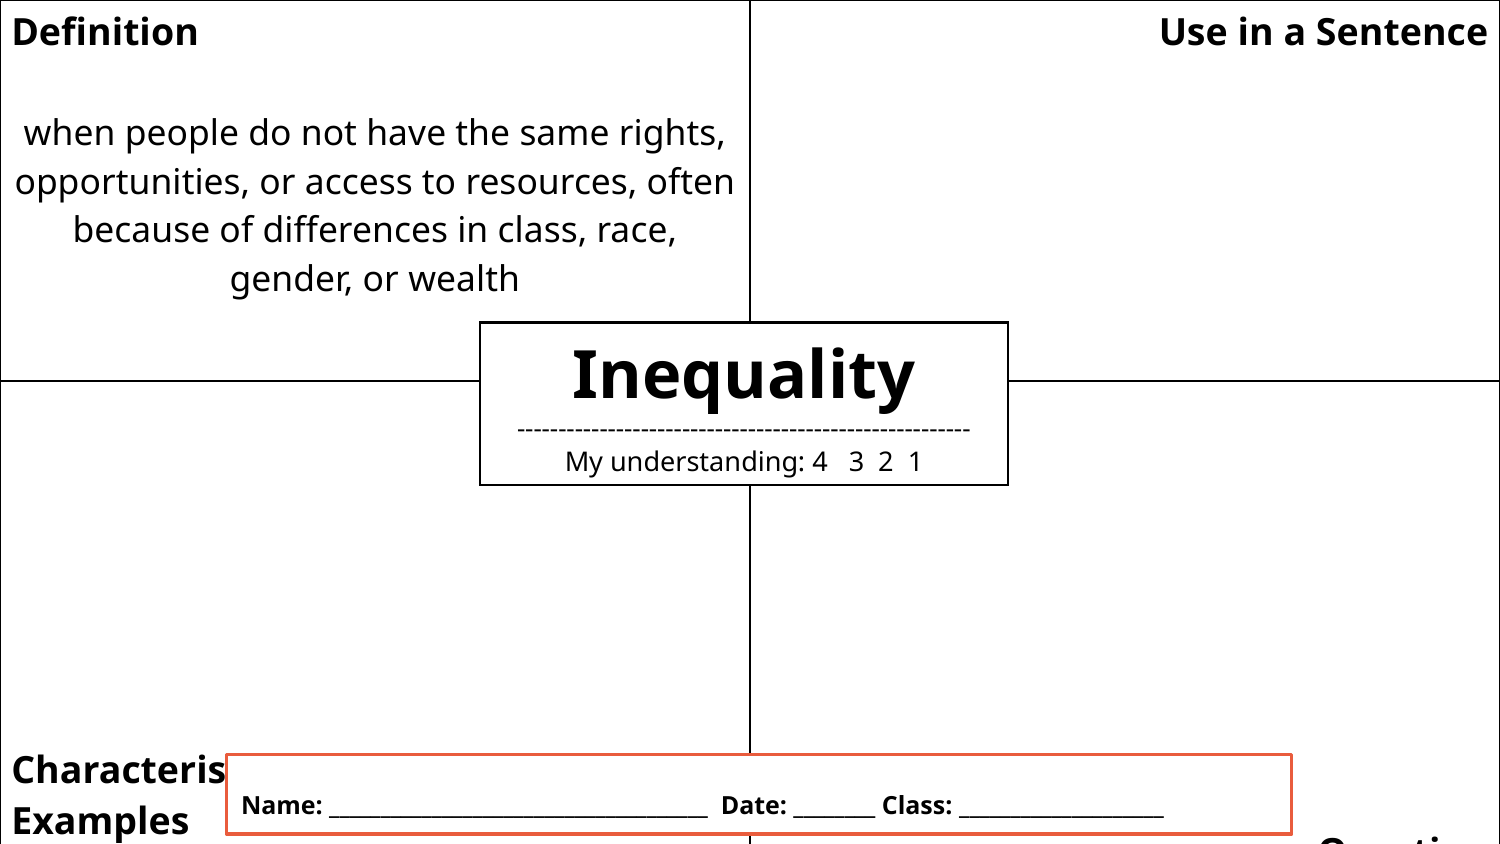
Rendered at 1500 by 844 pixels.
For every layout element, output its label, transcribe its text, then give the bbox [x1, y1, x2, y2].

text_box Inequality ------------------------------------------------------- My understanding: 4 3 2 1 [480, 322, 1008, 486]
table_cell Characteristics/ Examples [1, 382, 749, 844]
table_header Definition when people do not have the same rights, opportunities, or access to resources, often because of differences in class, race, gender, or wealth [1, 1, 749, 380]
table_header Use in a Sentence [751, 1, 1499, 380]
text_box Name: _____________________________________ Date: ________ Class: ____________________ [226, 754, 1292, 834]
table_cell Question [751, 382, 1499, 844]
